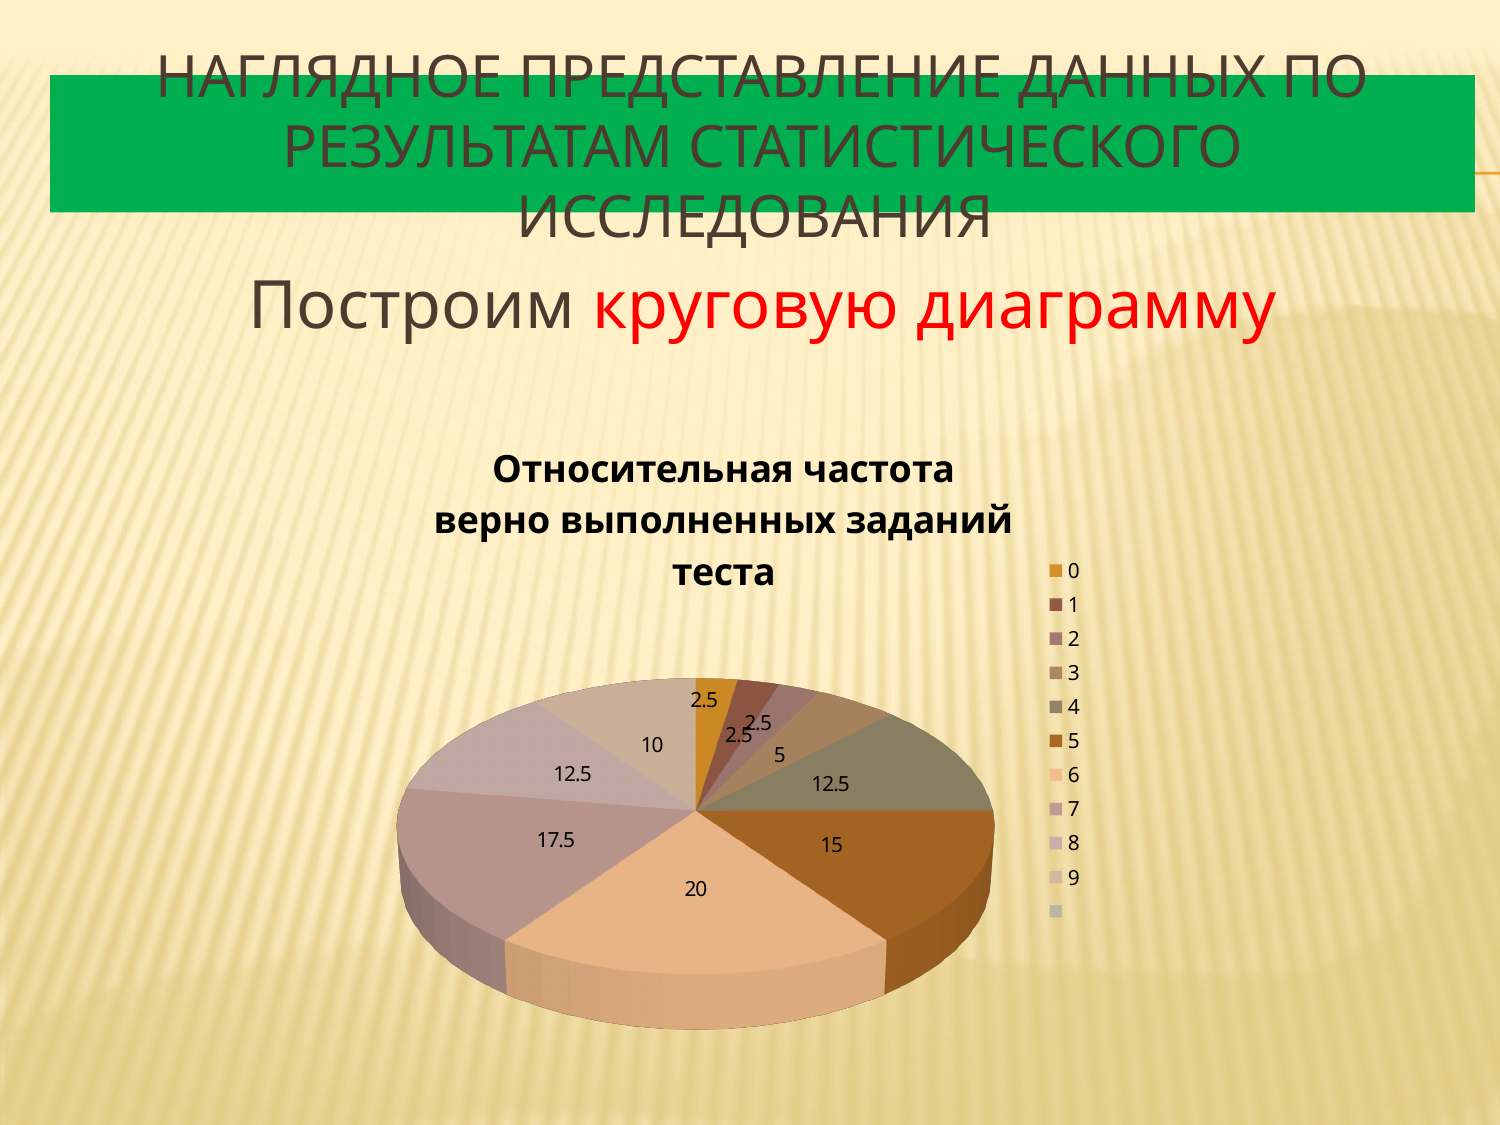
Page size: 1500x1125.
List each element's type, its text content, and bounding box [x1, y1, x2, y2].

title Наглядное представление данных по результатам статистического исследования [50, 75, 1475, 213]
chart [347, 408, 1099, 1074]
list Построим круговую диаграмму [50, 254, 1475, 998]
